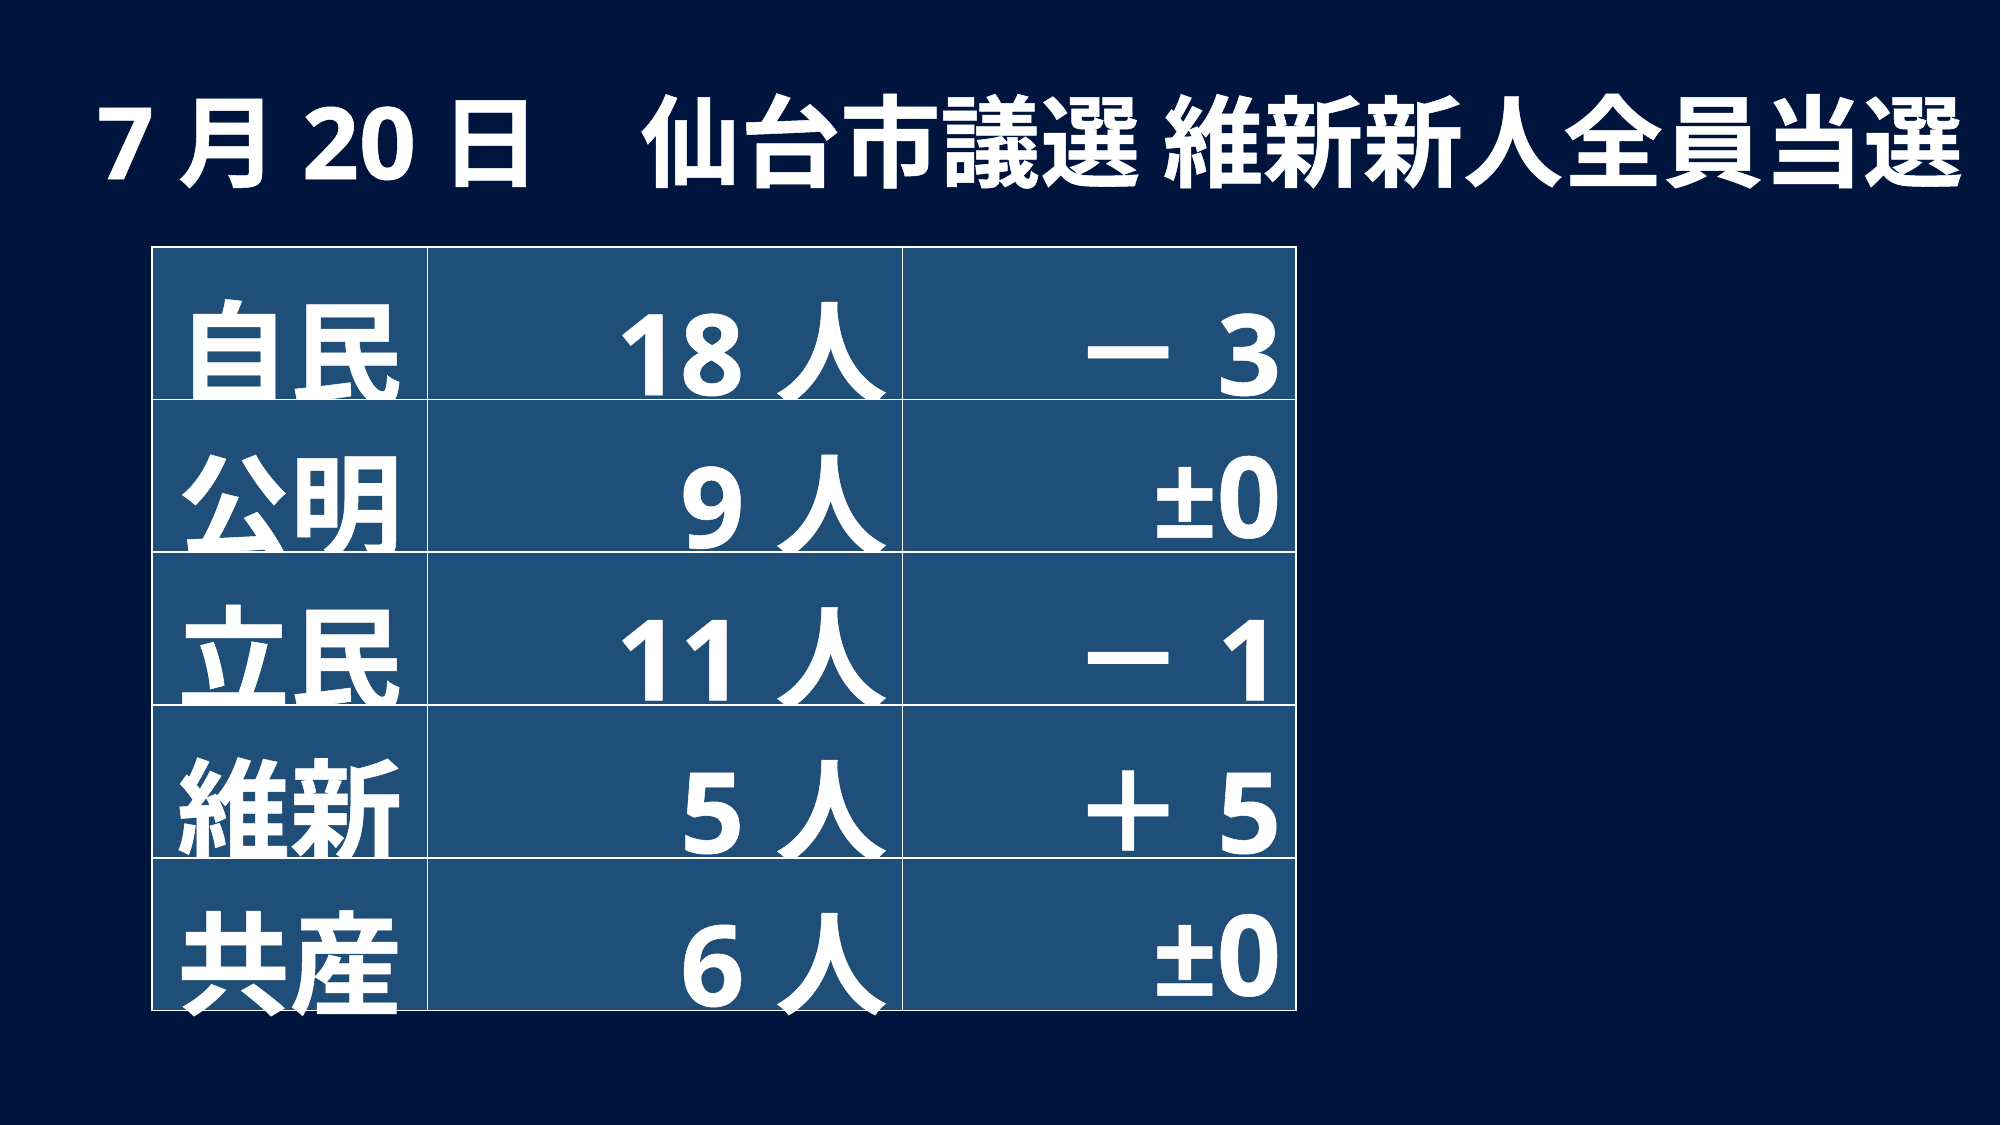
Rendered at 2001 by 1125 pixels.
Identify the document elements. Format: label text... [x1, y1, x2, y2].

table_cell 11人 [428, 553, 902, 704]
table_cell 9人 [428, 400, 902, 551]
table_cell 維新 [153, 706, 427, 857]
table_cell 共産 [153, 859, 427, 1010]
table_header －3 [903, 248, 1295, 399]
text_box 7月20日 仙台市議選 維新新人全員当選 [82, 56, 2000, 207]
table_cell 公明 [153, 400, 427, 551]
table_cell 5人 [428, 706, 902, 857]
table_cell －1 [903, 553, 1295, 704]
table_header 自民 [153, 248, 427, 399]
table_cell ＋5 [903, 706, 1295, 857]
table_cell ±0 [903, 400, 1295, 551]
table_cell 立民 [153, 553, 427, 704]
table_cell 6人 [428, 859, 902, 1010]
table_cell ±0 [903, 859, 1295, 1010]
table_header 18人 [428, 248, 902, 399]
